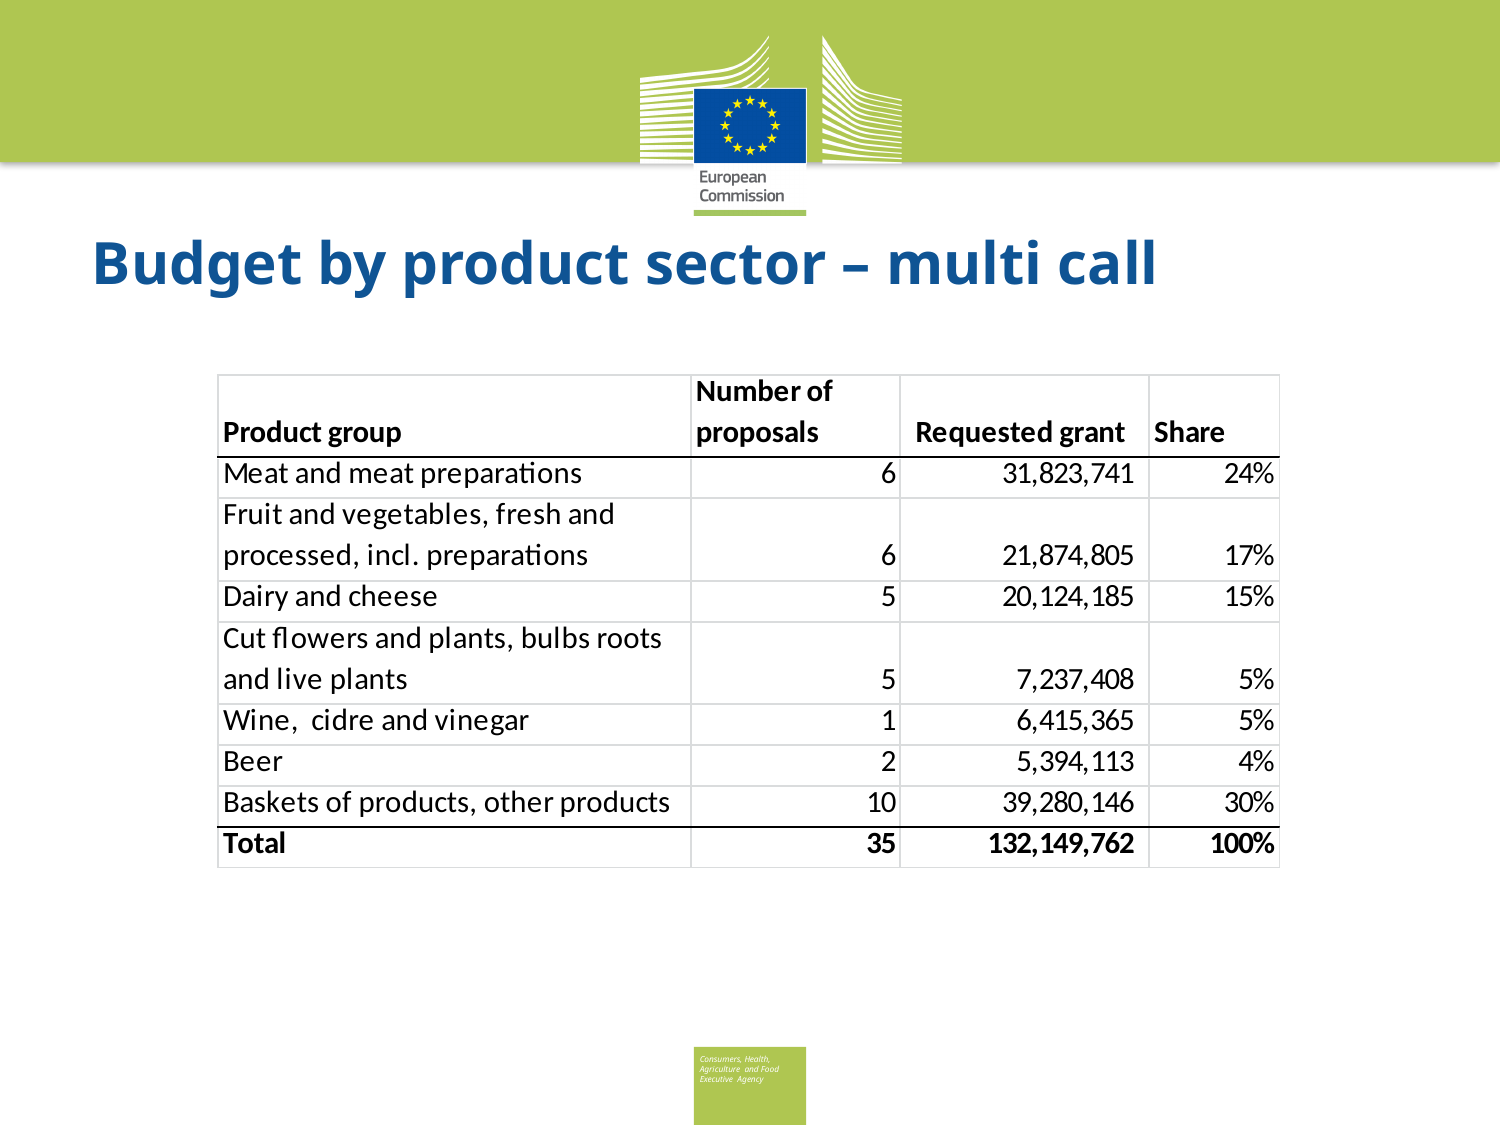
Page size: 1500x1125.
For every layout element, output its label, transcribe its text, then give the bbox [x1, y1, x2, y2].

title Budget by product sector – multi call [76, 184, 1428, 339]
picture [640, 35, 902, 184]
picture [216, 373, 1282, 870]
